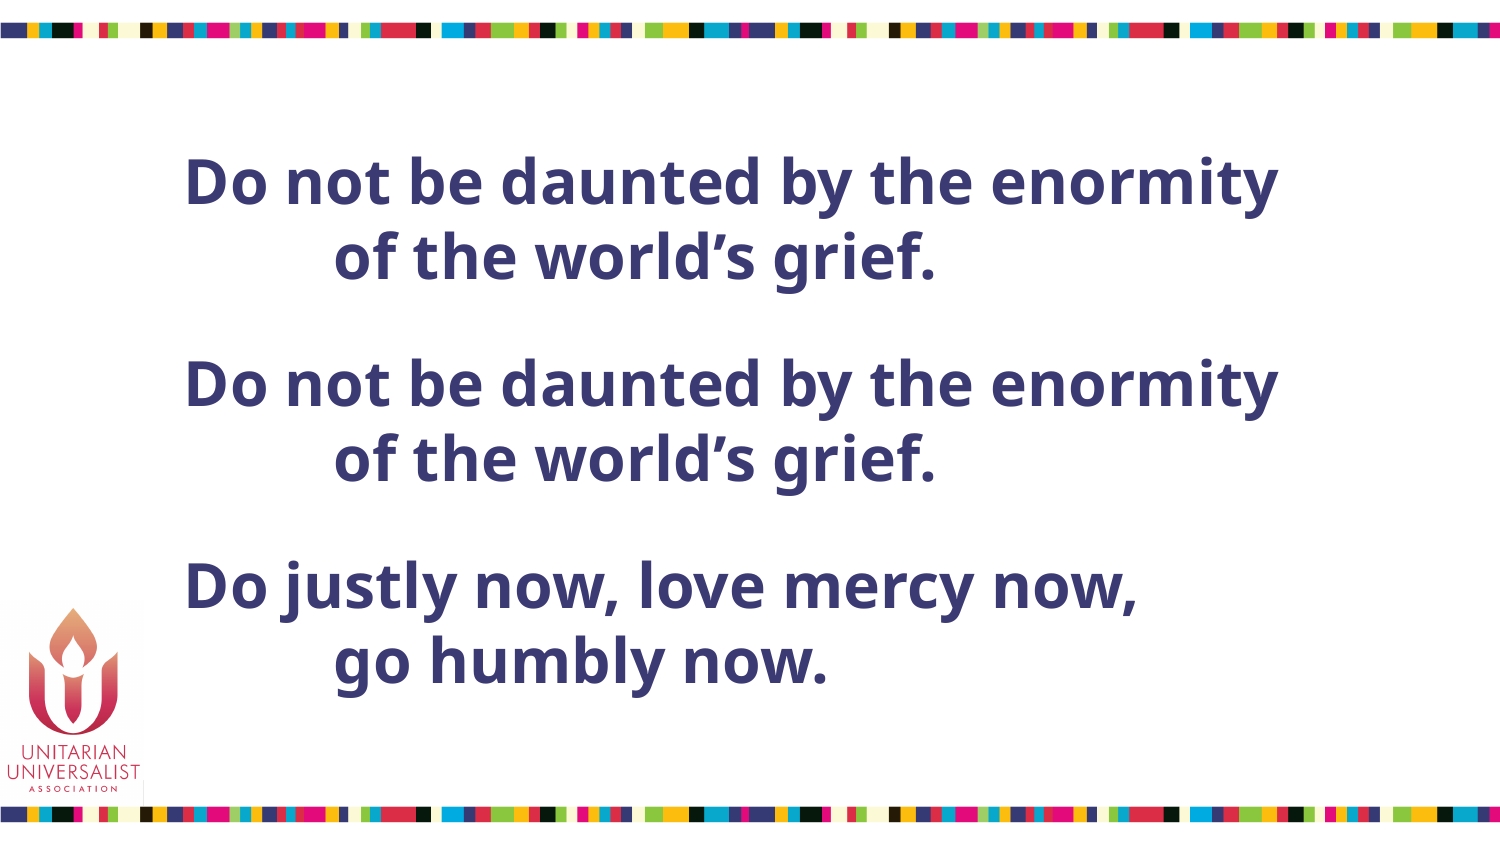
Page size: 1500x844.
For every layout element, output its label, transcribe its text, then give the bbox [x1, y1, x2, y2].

picture [0, 22, 1500, 40]
picture [0, 600, 1500, 824]
text_box Do not be daunted by the enormity of the world’s grief. Do not be daunted by the enormity of the world’s grief. Do justly now, love mercy now, go humbly now. [168, 126, 1494, 711]
